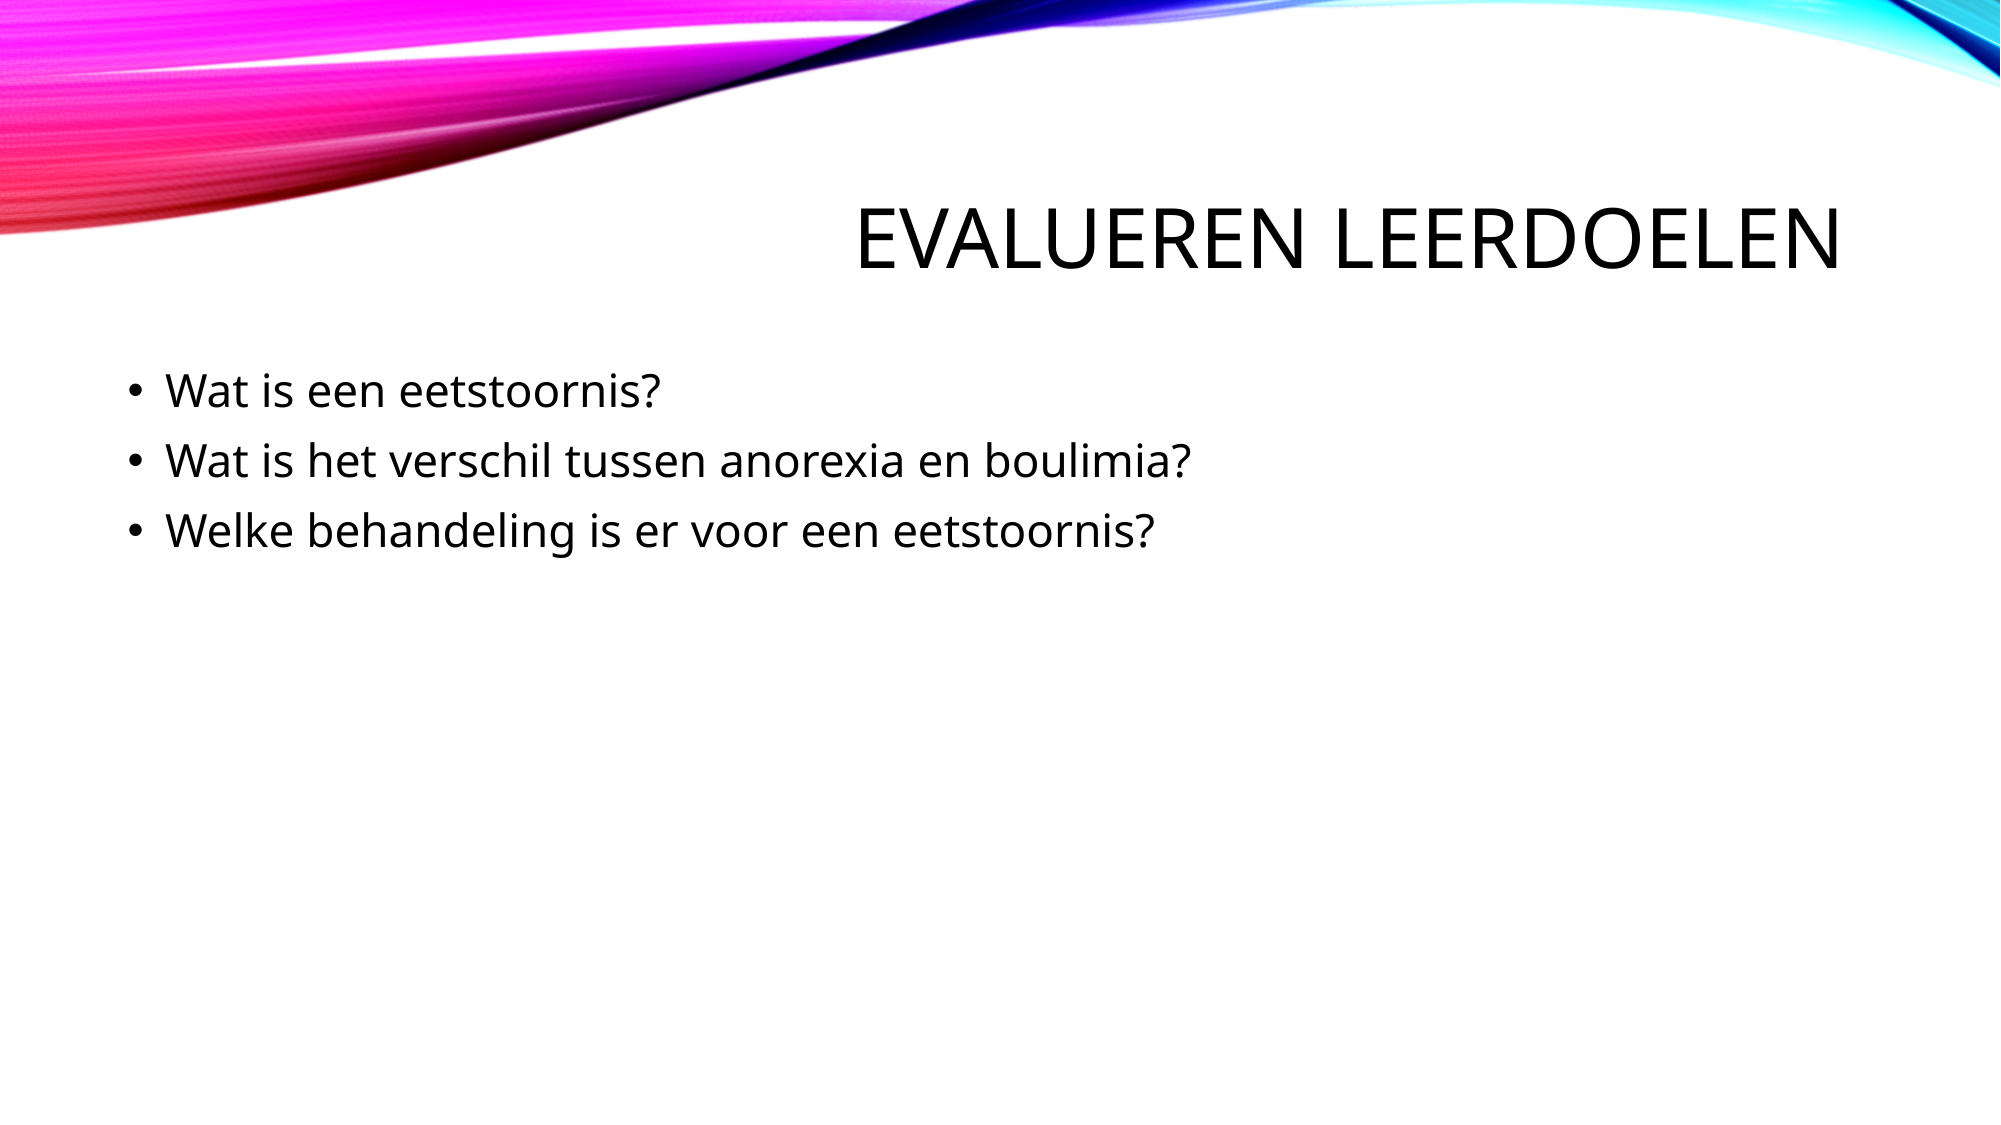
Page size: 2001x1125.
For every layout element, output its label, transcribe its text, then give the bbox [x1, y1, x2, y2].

list Wat is een eetstoornis? Wat is het verschil tussen anorexia en boulimia? Welke behandeling is er voor een eetstoornis? [112, 360, 1888, 1021]
picture [1890, 0, 2000, 75]
picture [1910, 0, 2000, 45]
title Evalueren leerdoelen [447, 135, 1860, 348]
picture [0, 0, 2000, 237]
